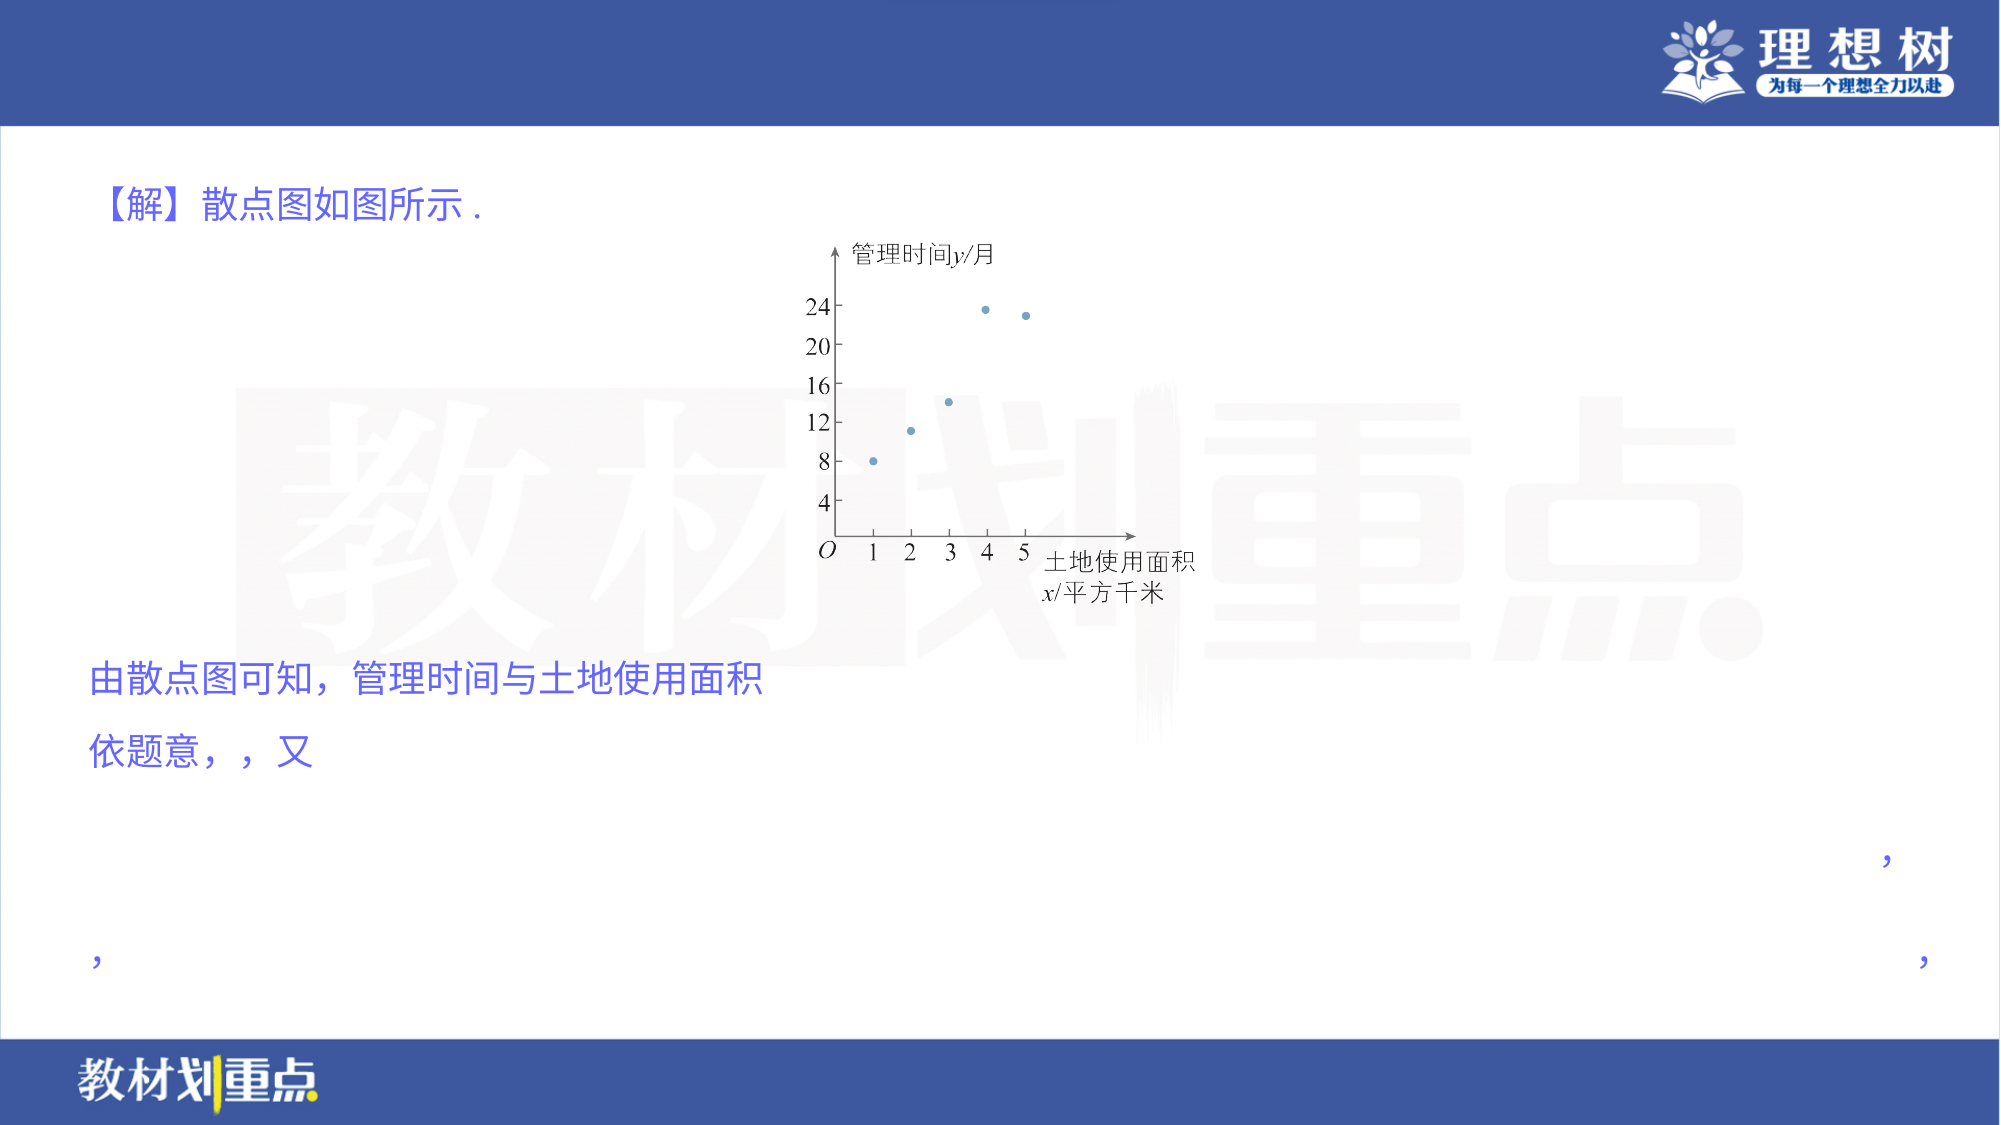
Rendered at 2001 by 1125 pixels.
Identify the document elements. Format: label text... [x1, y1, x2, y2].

picture [0, 0, 2000, 1125]
text_box 【解】散点图如图所示. [88, 159, 1911, 219]
